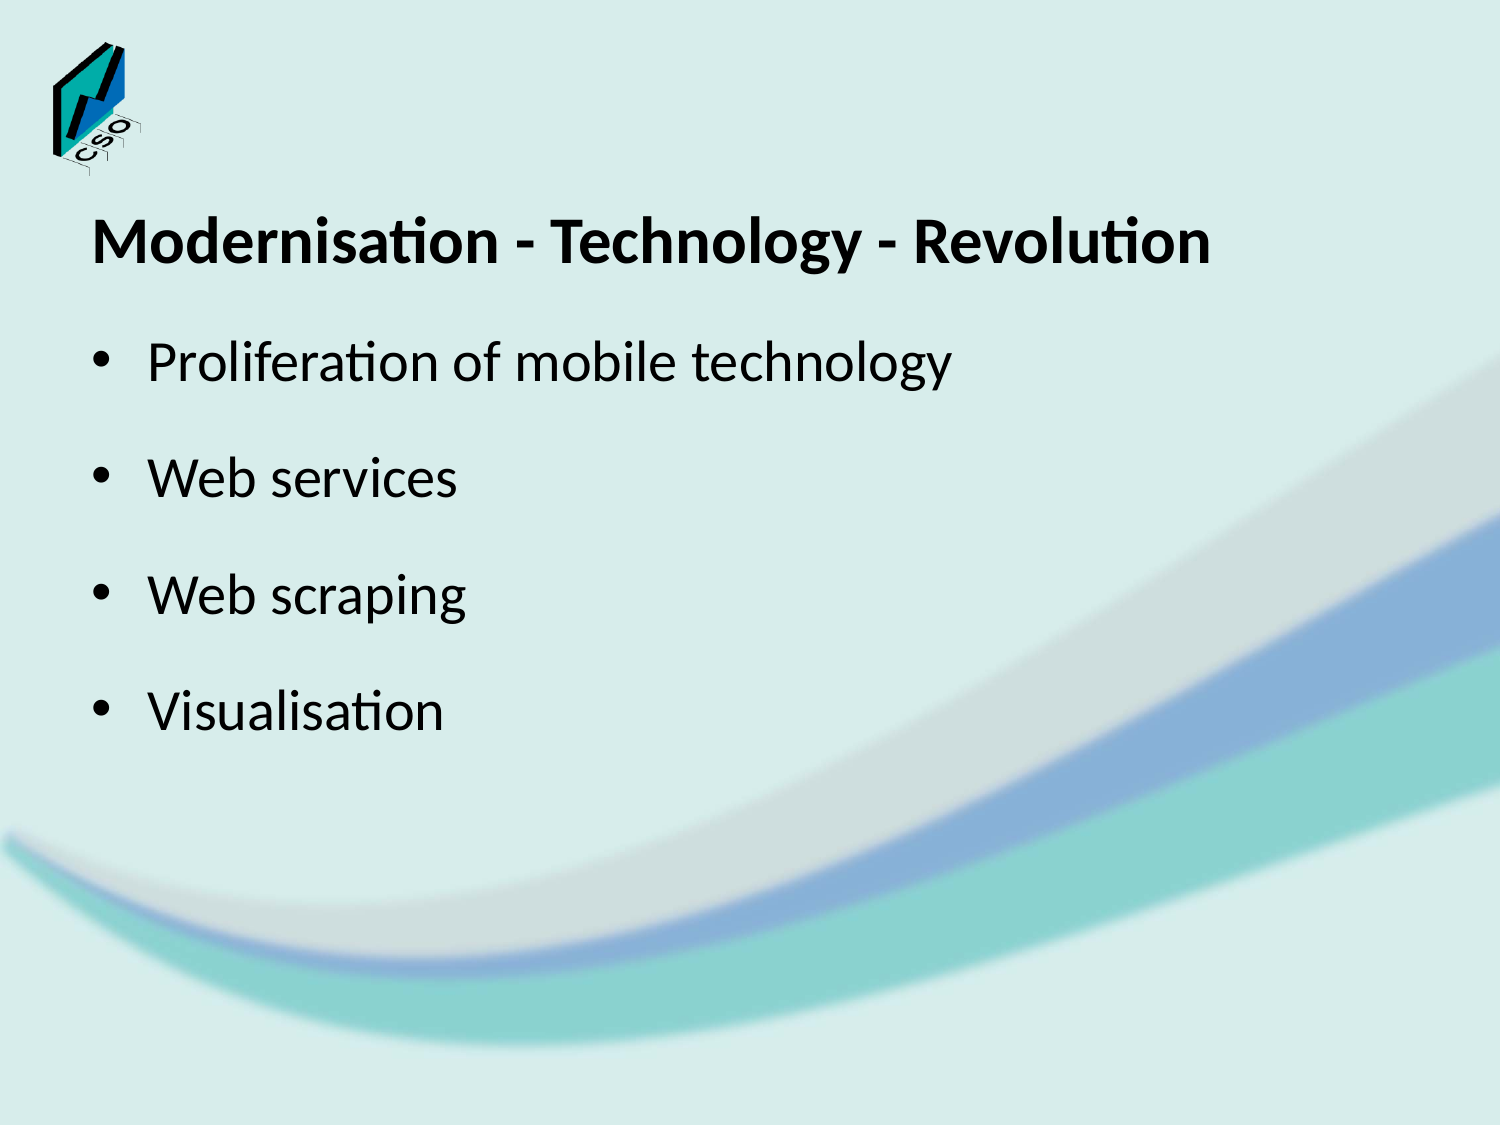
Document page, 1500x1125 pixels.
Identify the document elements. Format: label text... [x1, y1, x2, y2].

list Modernisation - Technology - Revolution Proliferation of mobile technology Web services Web scraping Visualisation [76, 149, 1427, 1071]
picture [0, 0, 1500, 1125]
title [76, 113, 1427, 149]
